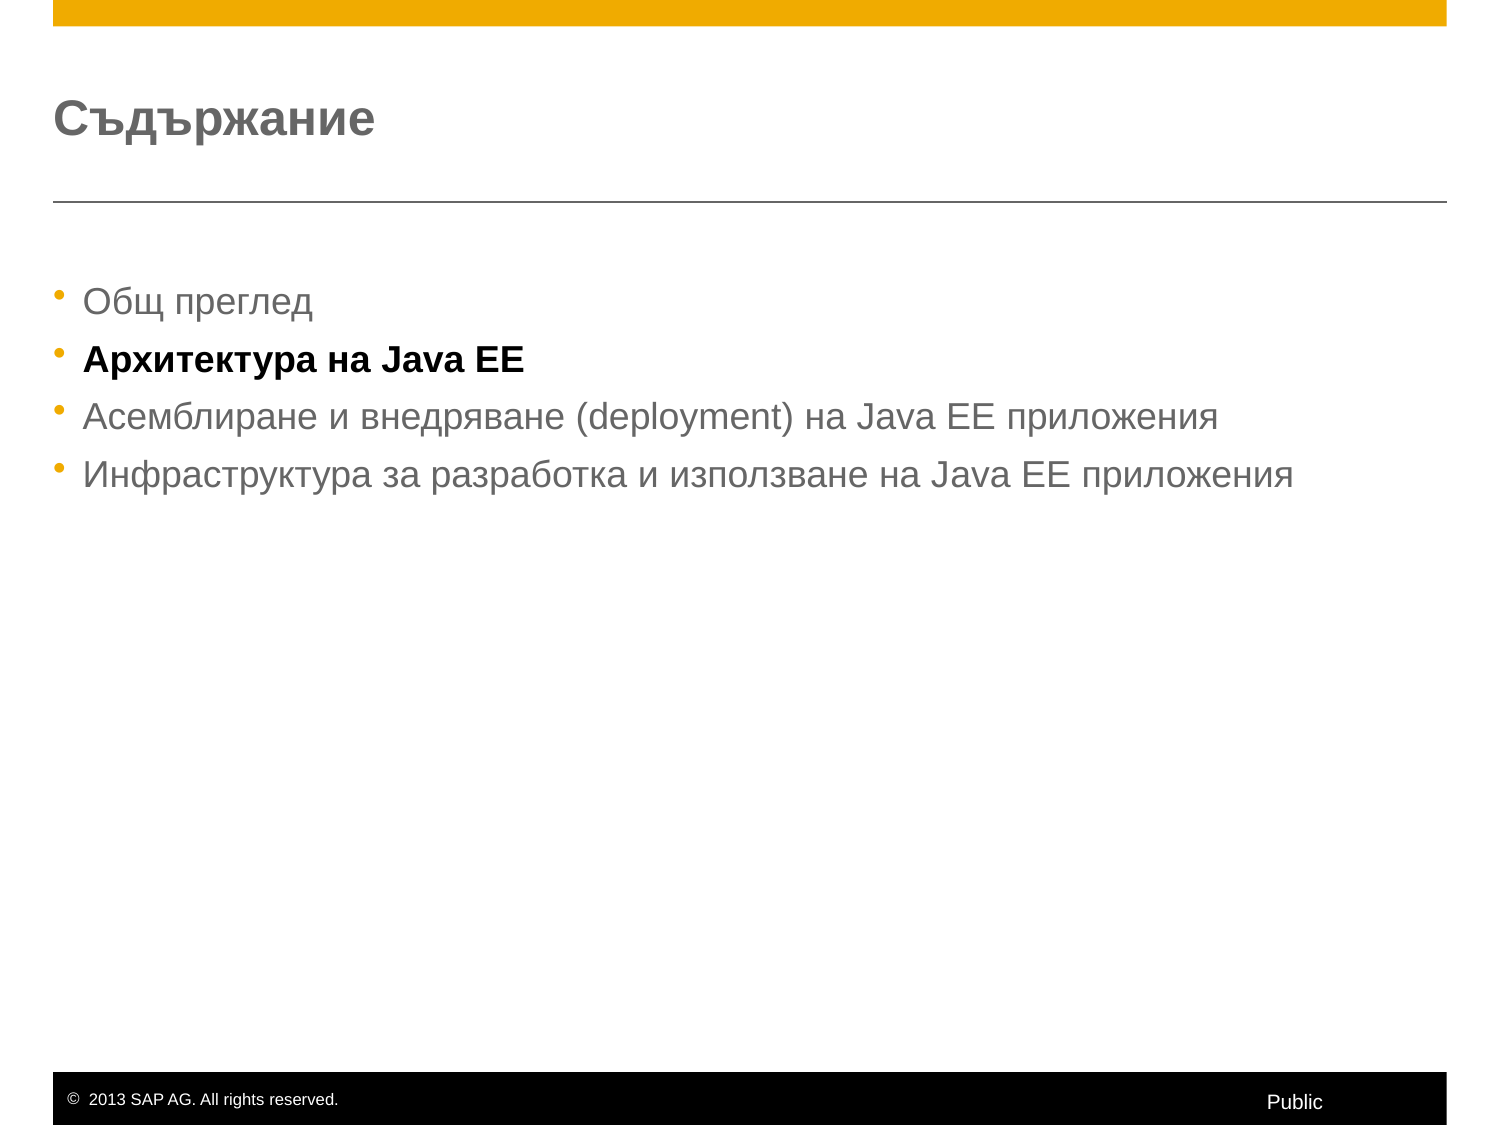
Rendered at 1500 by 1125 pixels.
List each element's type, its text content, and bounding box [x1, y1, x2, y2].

list Общ преглед Aрхитектура на Java EE Асемблиране и внедряване (deployment) на Java EE приложения Инфраструктура за разработка и използване на Java EE приложения [53, 277, 1447, 907]
title Съдържание [53, 53, 1447, 178]
